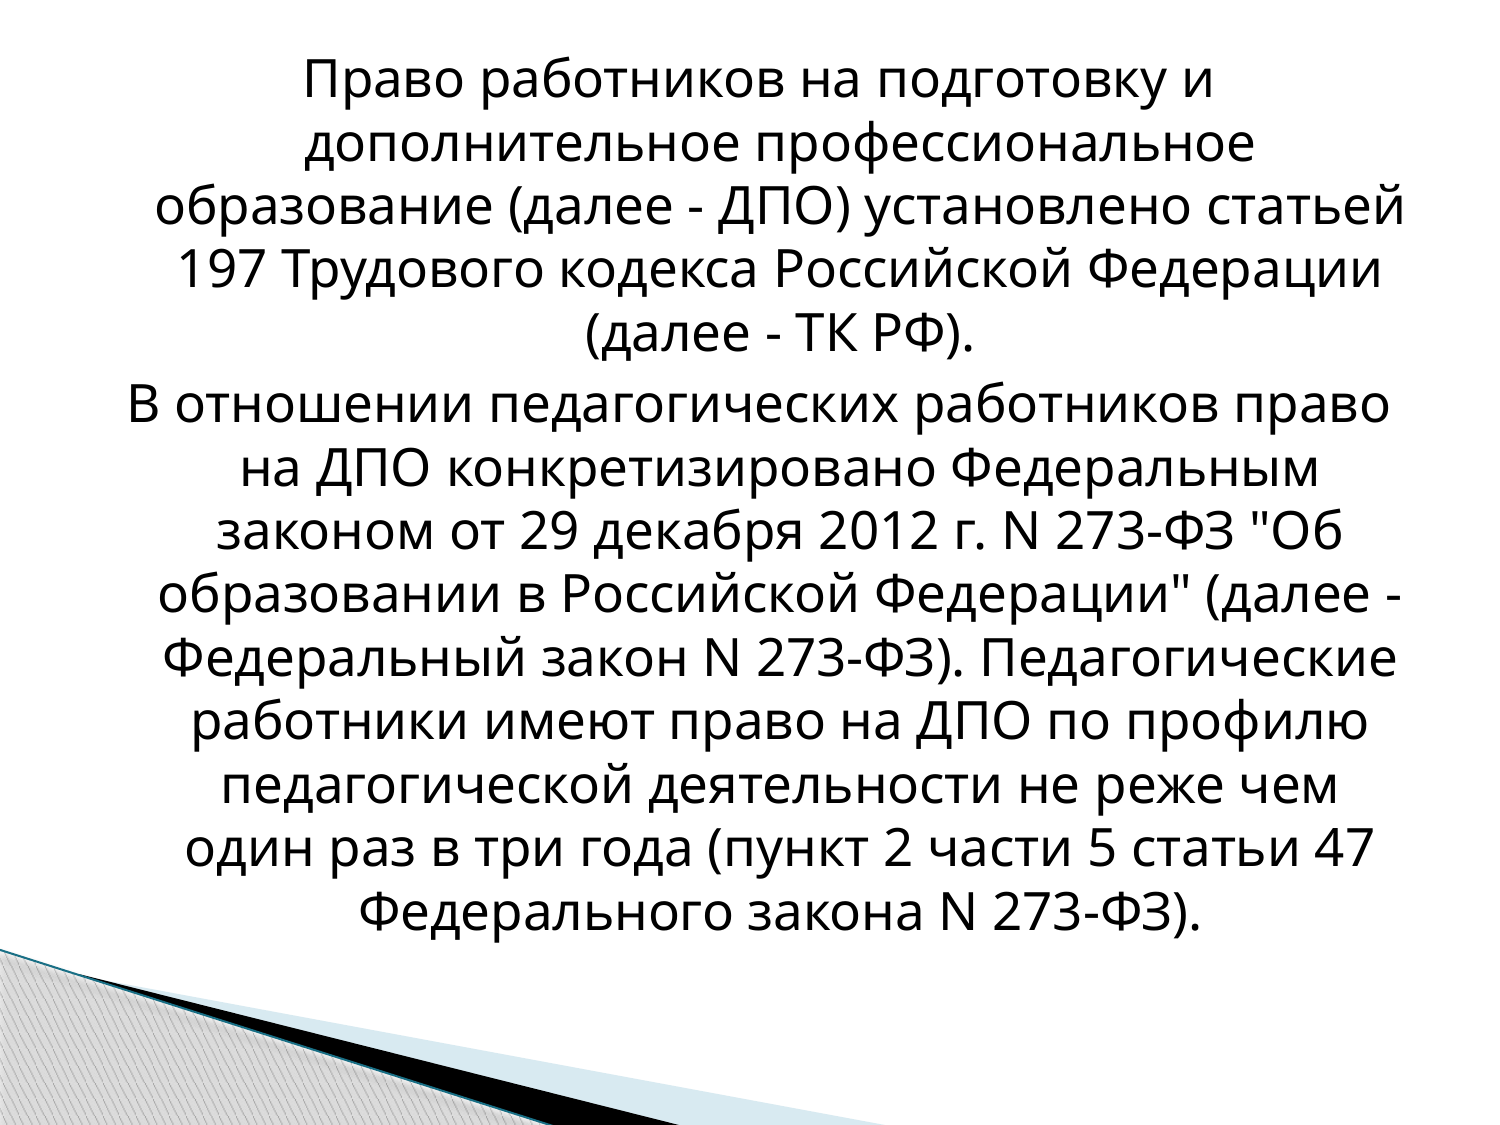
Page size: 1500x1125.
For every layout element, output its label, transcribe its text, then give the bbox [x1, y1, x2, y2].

list Право работников на подготовку и дополнительное профессиональное образование (далее - ДПО) установлено статьей 197 Трудового кодекса Российской Федерации (далее - ТК РФ). В отношении педагогических работников право на ДПО конкретизировано Федеральным законом от 29 декабря 2012 г. N 273-ФЗ "Об образовании в Российской Федерации" (далее - Федеральный закон N 273-ФЗ). Педагогические работники имеют право на ДПО по профилю педагогической деятельности не реже чем один раз в три года (пункт 2 части 5 статьи 47 Федерального закона N 273-ФЗ). [75, 37, 1425, 1005]
